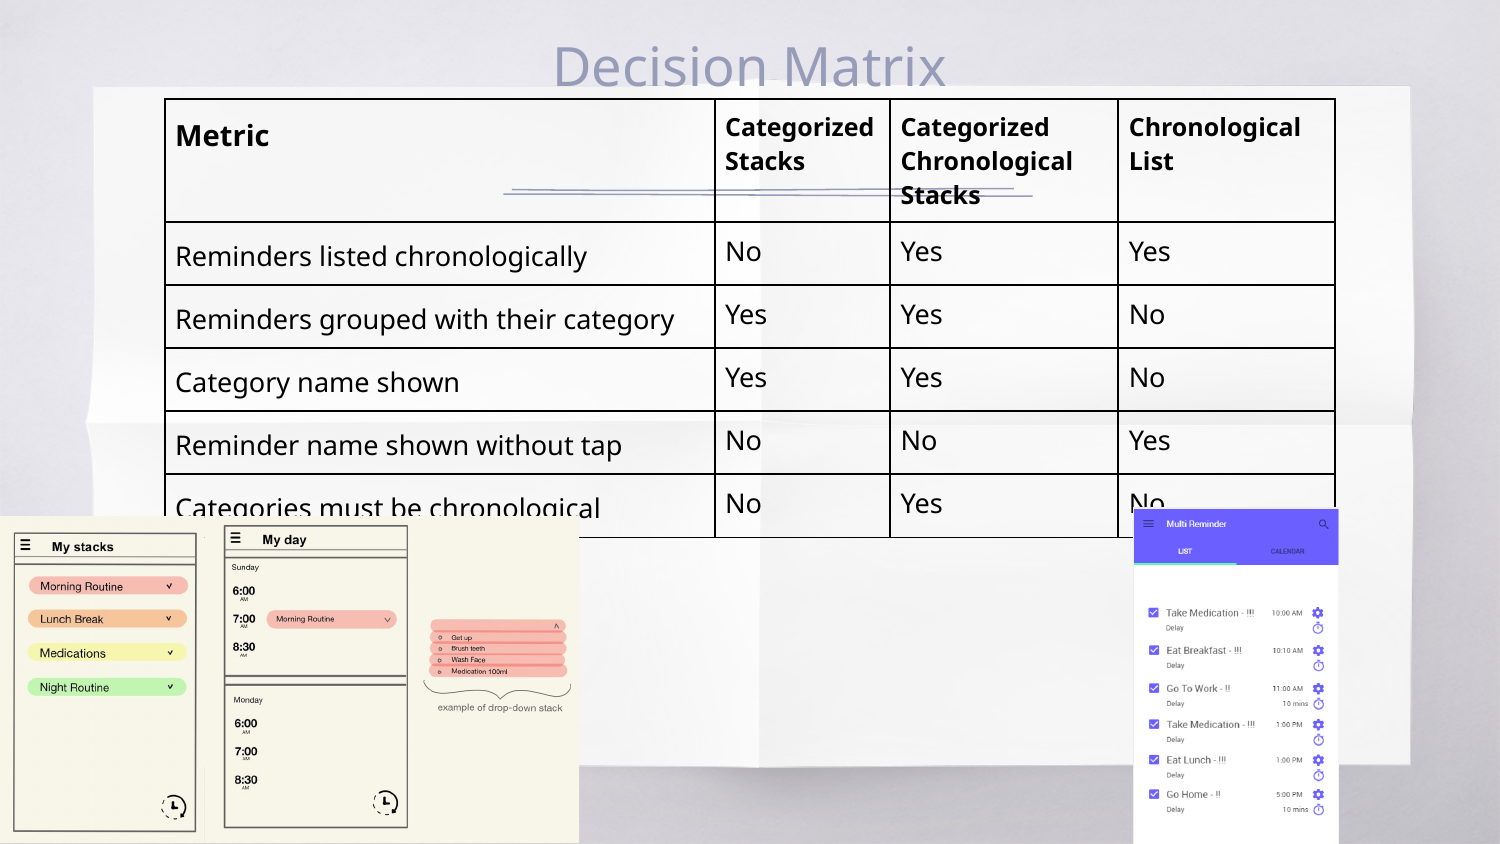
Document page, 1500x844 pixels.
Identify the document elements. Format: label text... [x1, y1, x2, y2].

table_cell Category name shown [166, 349, 714, 410]
table_cell No [1119, 475, 1334, 537]
table_cell Reminders listed chronologically [166, 223, 714, 284]
table_cell Yes [716, 286, 889, 347]
table_cell Reminders grouped with their category [166, 286, 714, 347]
table_cell No [716, 412, 889, 473]
table_cell Yes [891, 349, 1117, 410]
table_cell No [716, 223, 889, 284]
table_cell Yes [716, 349, 889, 410]
table_cell Reminder name shown without tap [166, 412, 714, 473]
table_header Chronological List [1119, 100, 1334, 221]
table_header Metric [166, 100, 714, 221]
table_cell No [716, 475, 889, 537]
table_cell No [1119, 349, 1334, 410]
table_cell Yes [1119, 412, 1334, 473]
table_header Categorized Chronological Stacks [891, 100, 1117, 221]
table_cell Yes [891, 286, 1117, 347]
table_cell Yes [1119, 223, 1334, 284]
table_cell No [891, 412, 1117, 473]
table_cell No [1119, 286, 1334, 347]
picture [0, 0, 1500, 844]
table_header Categorized Stacks [716, 100, 889, 221]
table_cell Yes [891, 475, 1117, 537]
title Decision Matrix [168, 0, 1332, 98]
table_cell Categories must be chronological [166, 475, 714, 537]
table_cell Yes [891, 223, 1117, 284]
